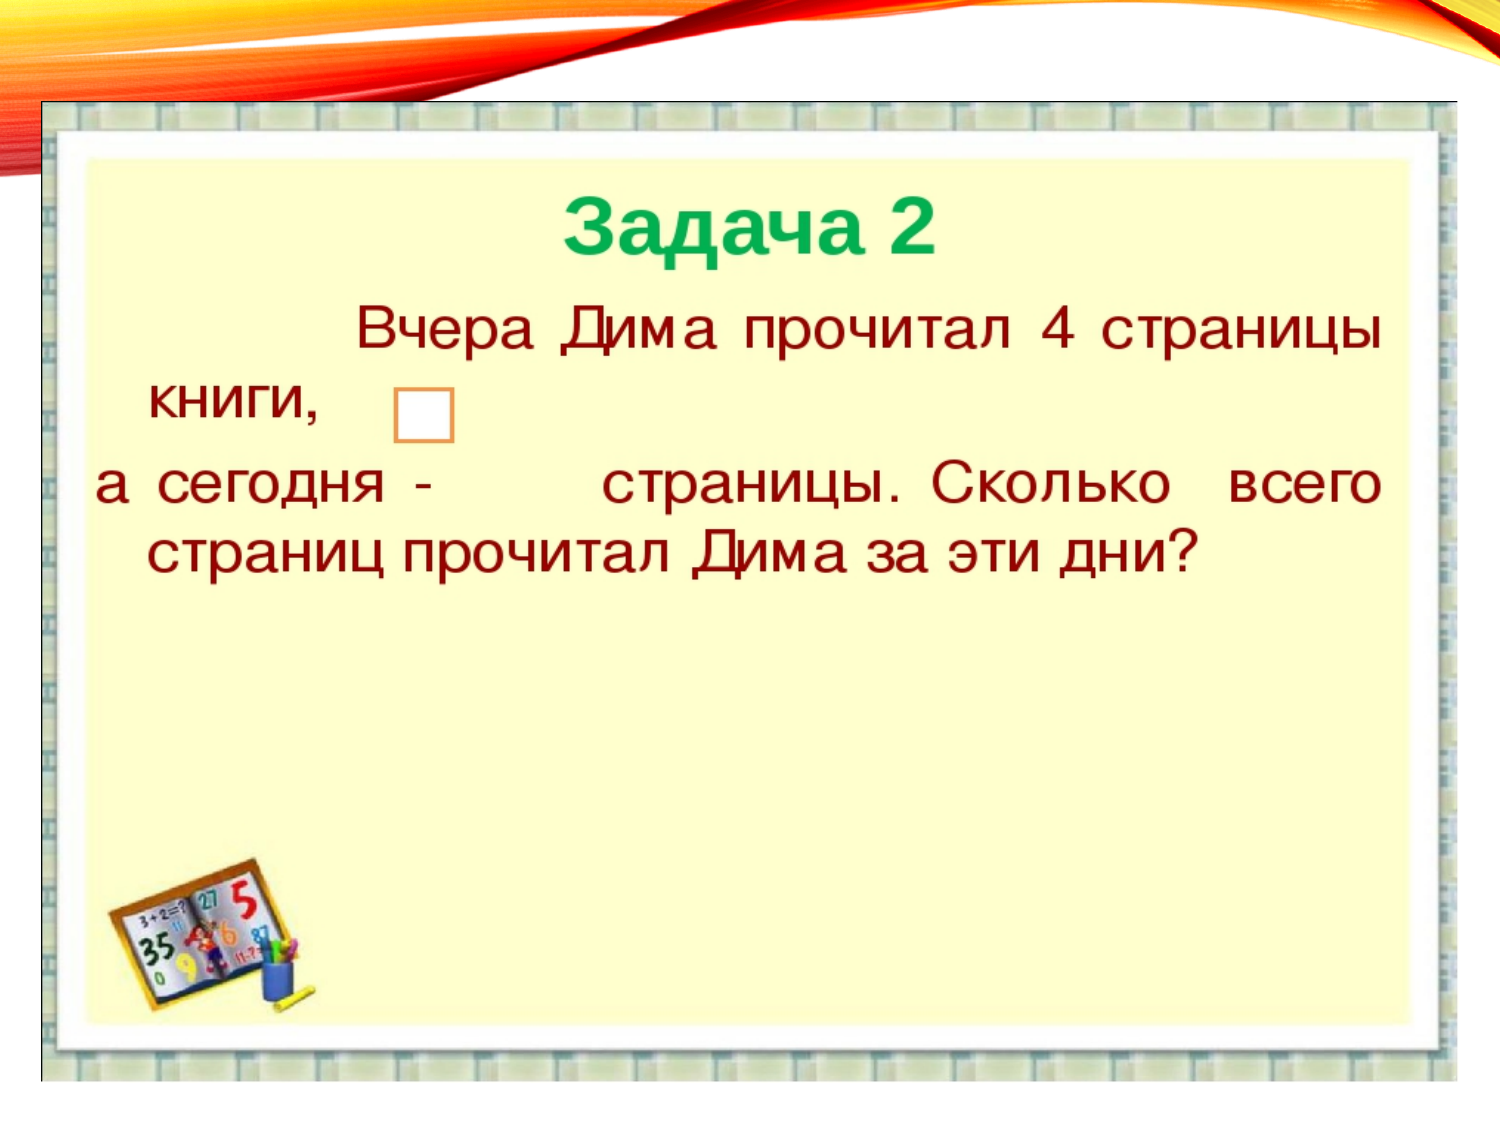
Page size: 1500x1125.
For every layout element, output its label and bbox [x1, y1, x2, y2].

list [41, 101, 1459, 1083]
picture [0, 0, 1500, 178]
